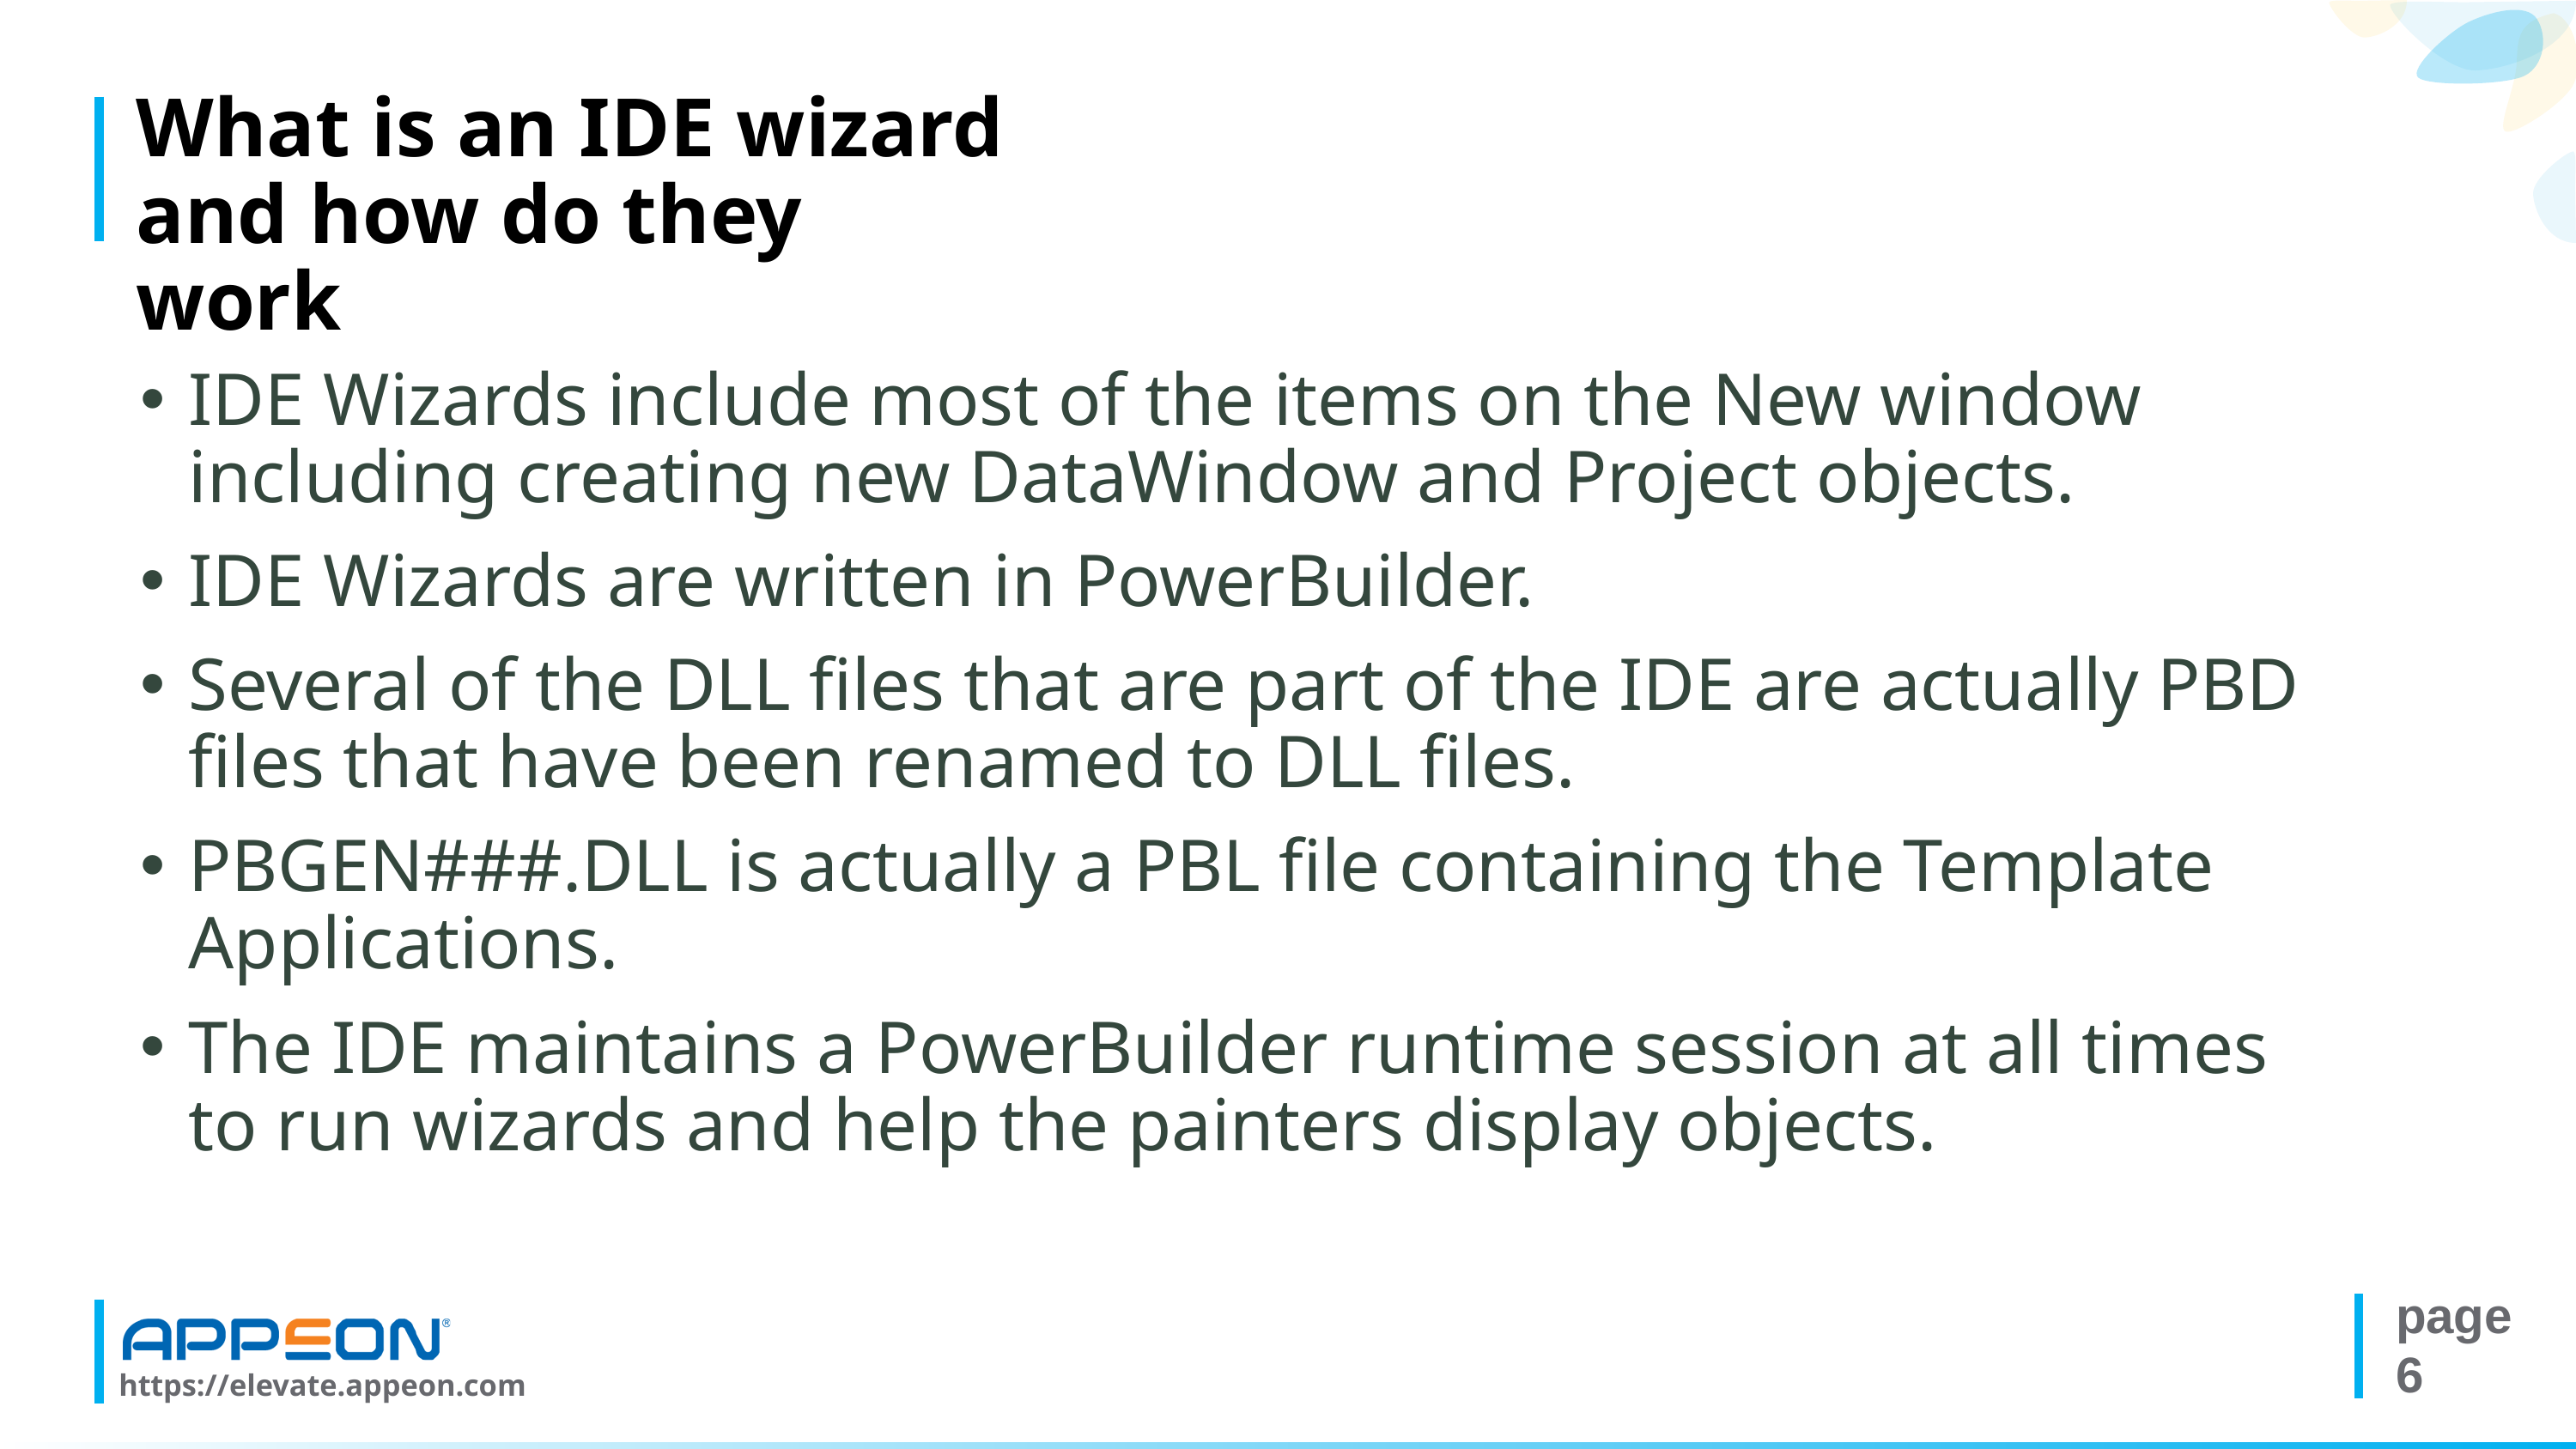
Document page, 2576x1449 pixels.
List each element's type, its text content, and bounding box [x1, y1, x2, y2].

picture [123, 1318, 451, 1361]
title What is an IDE wizard and how do they work [123, 80, 1020, 270]
list IDE Wizards include most of the items on the New window including creating new DataWindow and Project objects. IDE Wizards are written in PowerBuilder. Several of the DLL files that are part of the IDE are actually PBD files that have been renamed to DLL files. PBGEN###.DLL is actually a PBL file containing the Template Applications. The IDE maintains a PowerBuilder runtime session at all times to run wizards and help the painters display objects. [127, 357, 2359, 1251]
